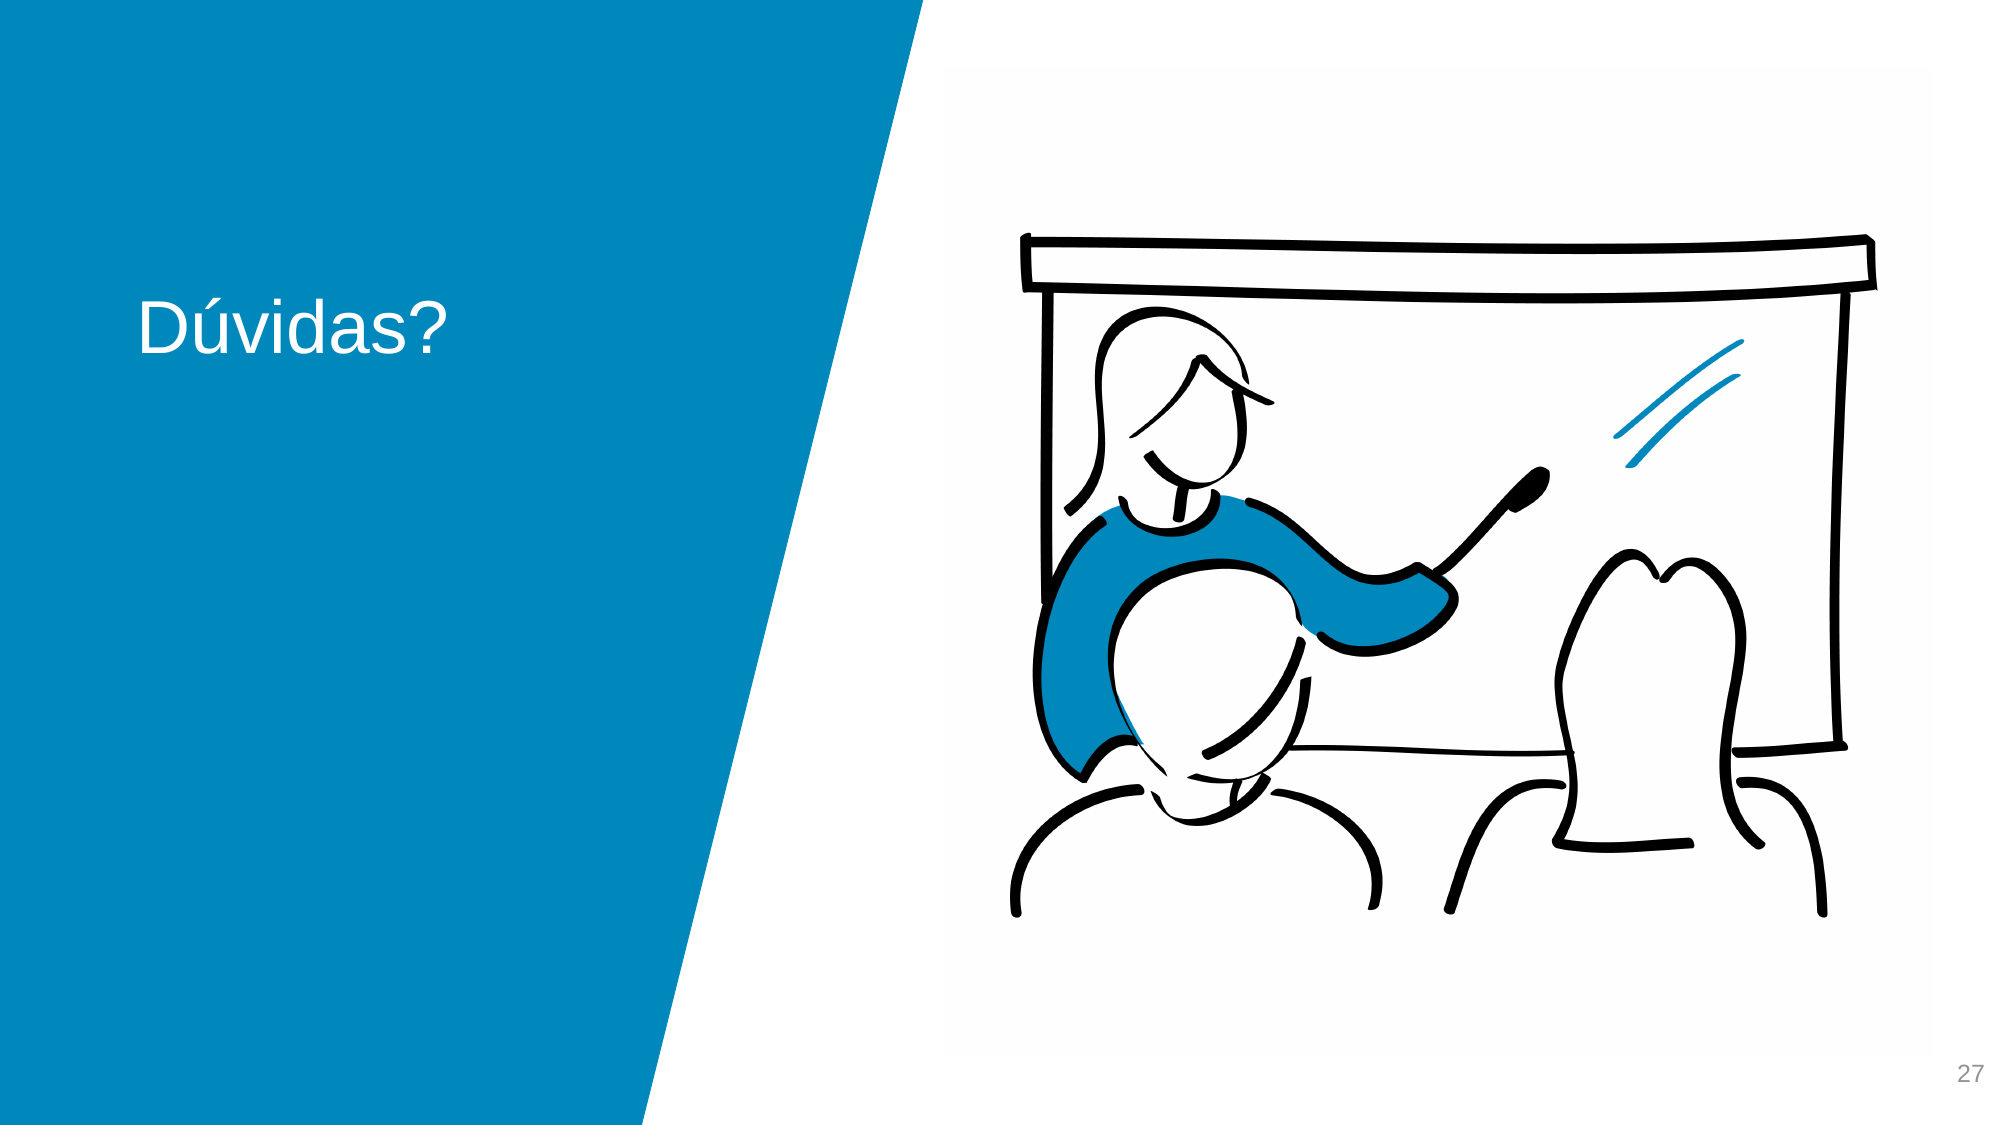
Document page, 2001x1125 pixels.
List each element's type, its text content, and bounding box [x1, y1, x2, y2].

slide_number 27 [1550, 1042, 2000, 1103]
title Dúvidas? [136, 0, 775, 371]
picture [944, 68, 1932, 1056]
